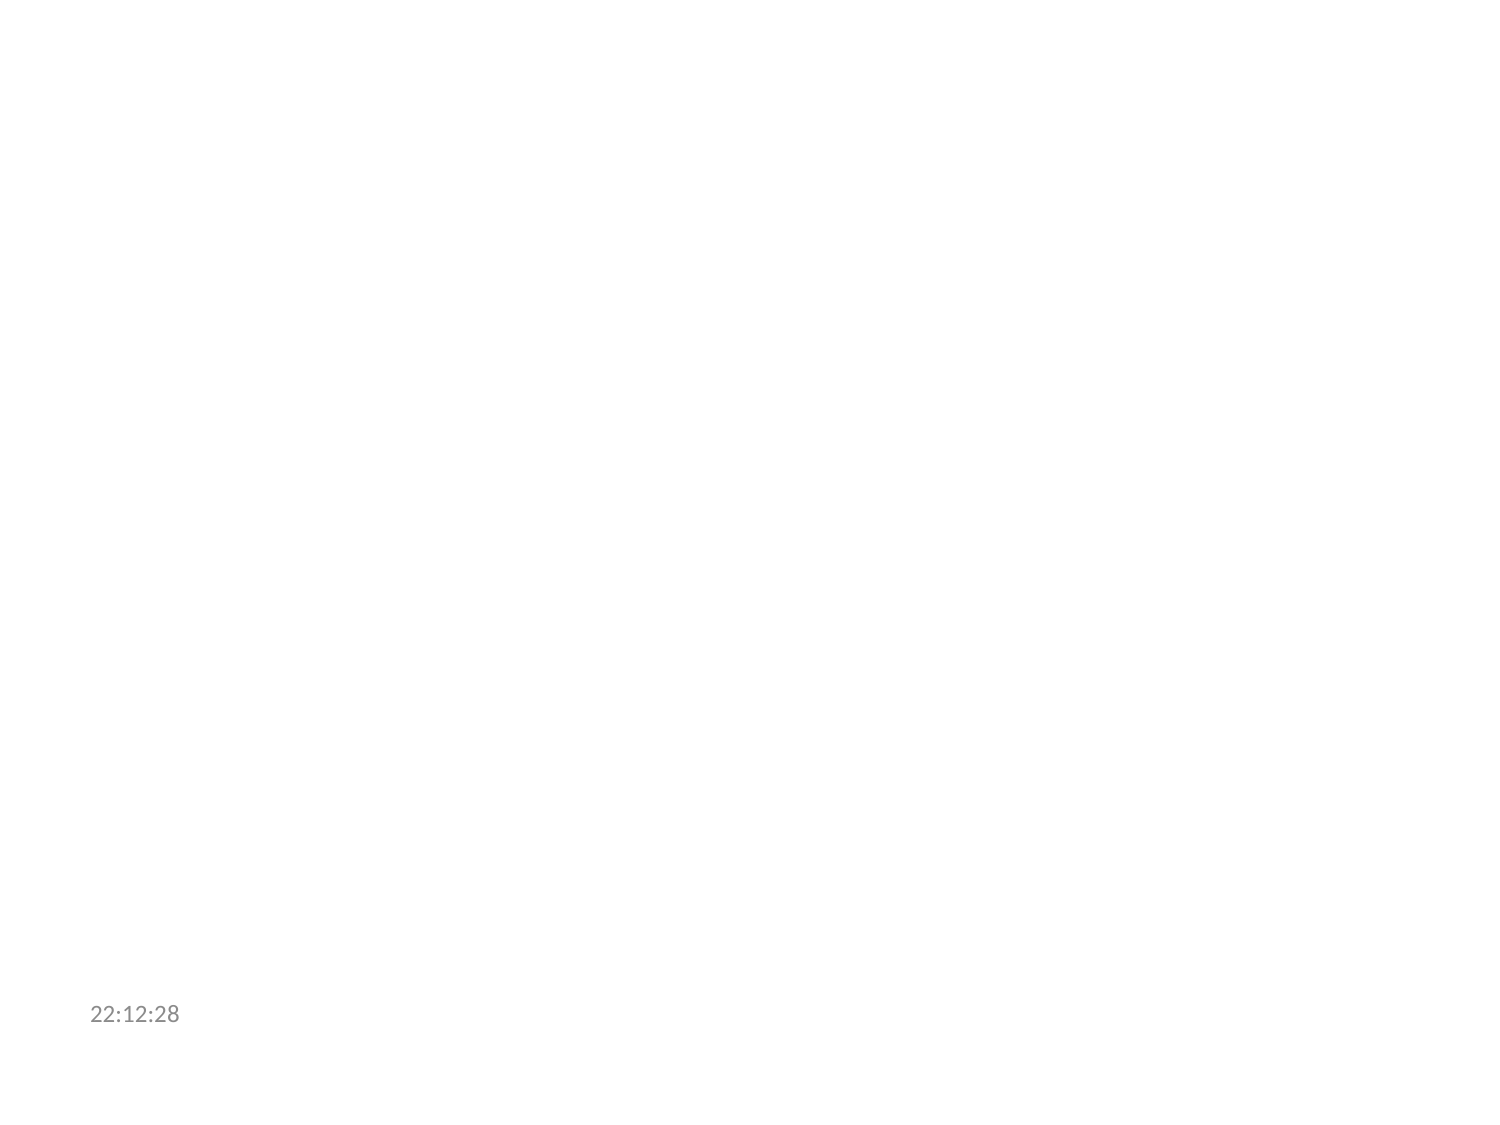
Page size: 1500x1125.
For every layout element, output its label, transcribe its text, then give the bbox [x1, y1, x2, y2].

text_box 15:35:09 [75, 982, 425, 1043]
